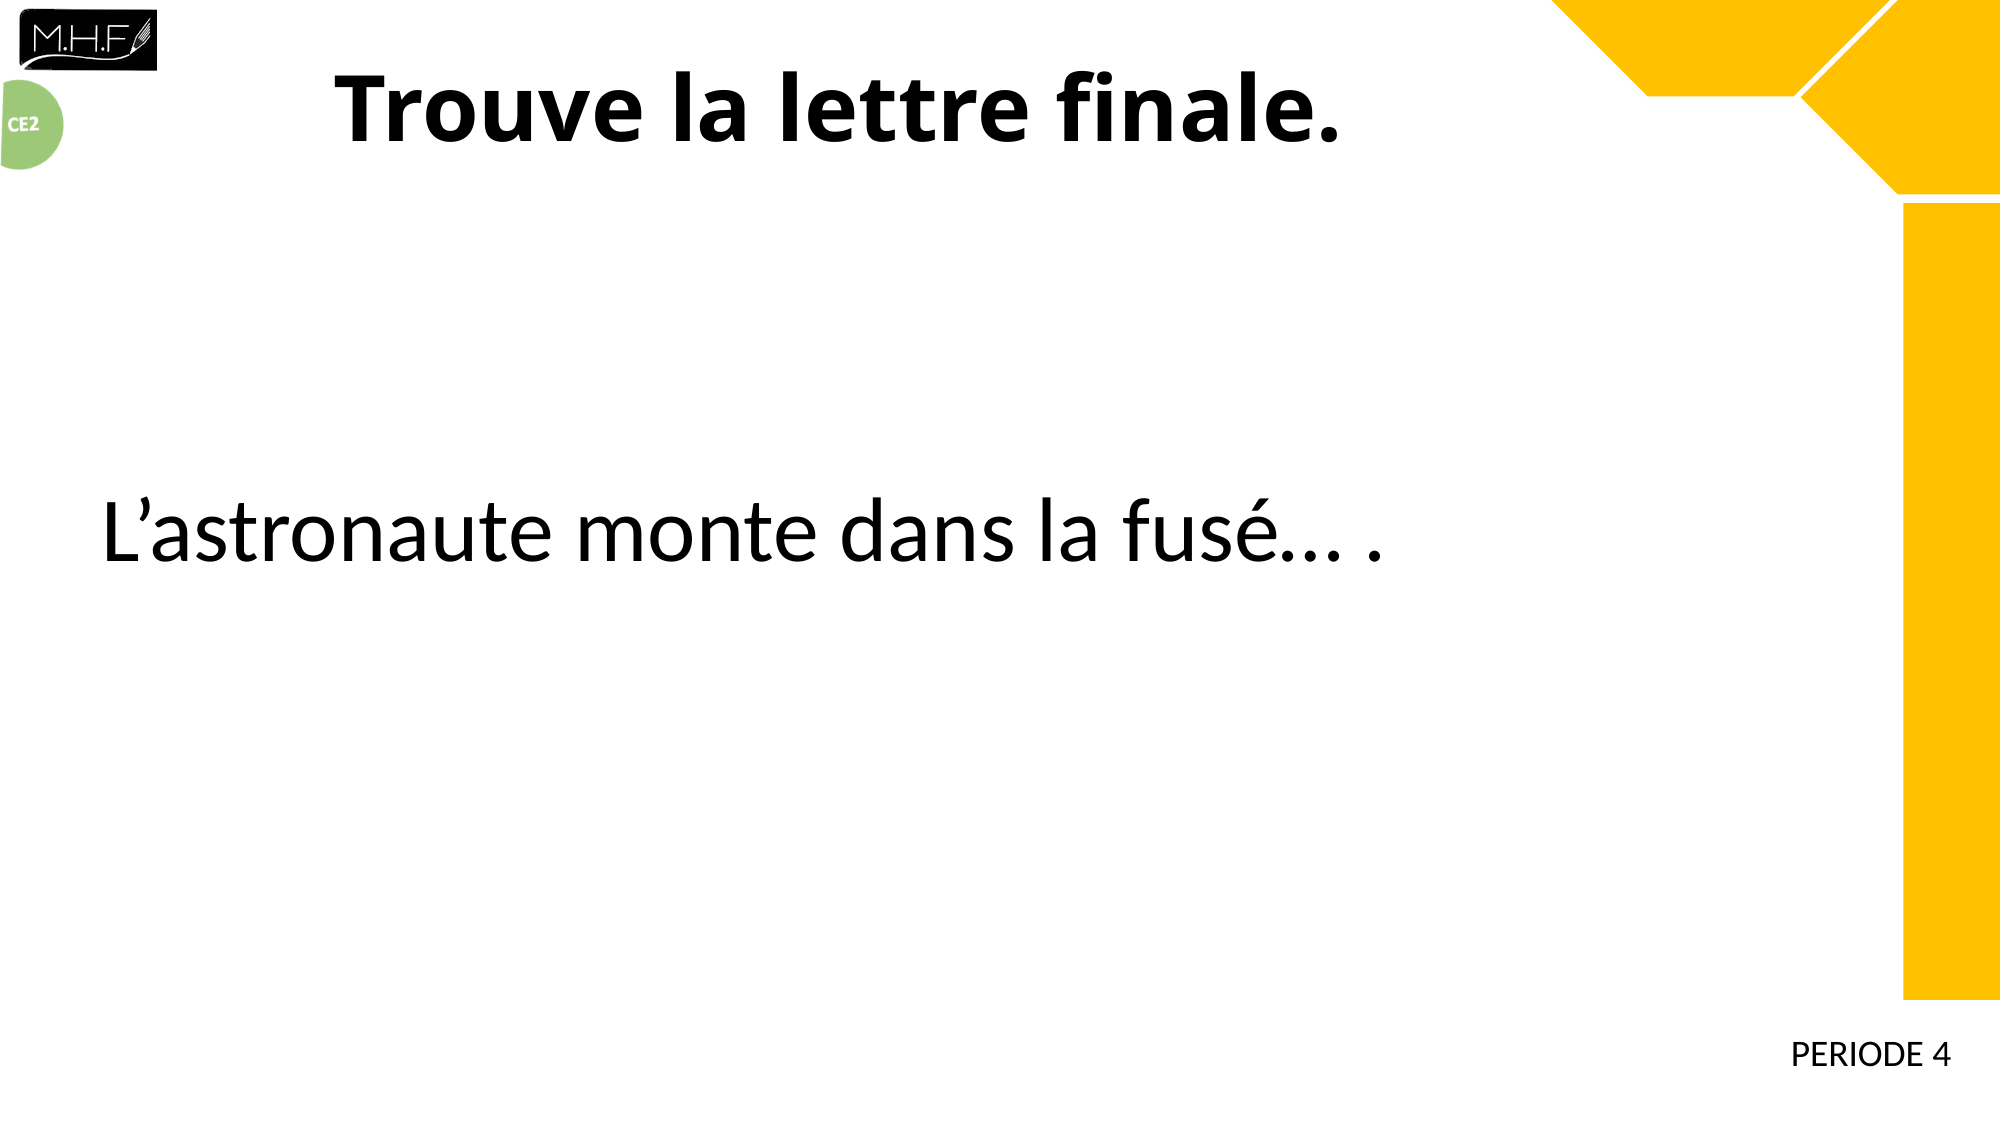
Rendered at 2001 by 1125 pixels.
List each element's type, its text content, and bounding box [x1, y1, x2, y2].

text_box PERIODE 4 [1362, 1021, 1967, 1125]
picture [0, 7, 157, 208]
text_box [1902, 202, 2000, 1001]
title Trouve la lettre finale. [318, 3, 1865, 221]
text_box [1799, 0, 2000, 196]
list L’astronaute monte dans la fusé… . [86, 300, 1530, 1015]
text_box [1549, 0, 1892, 98]
